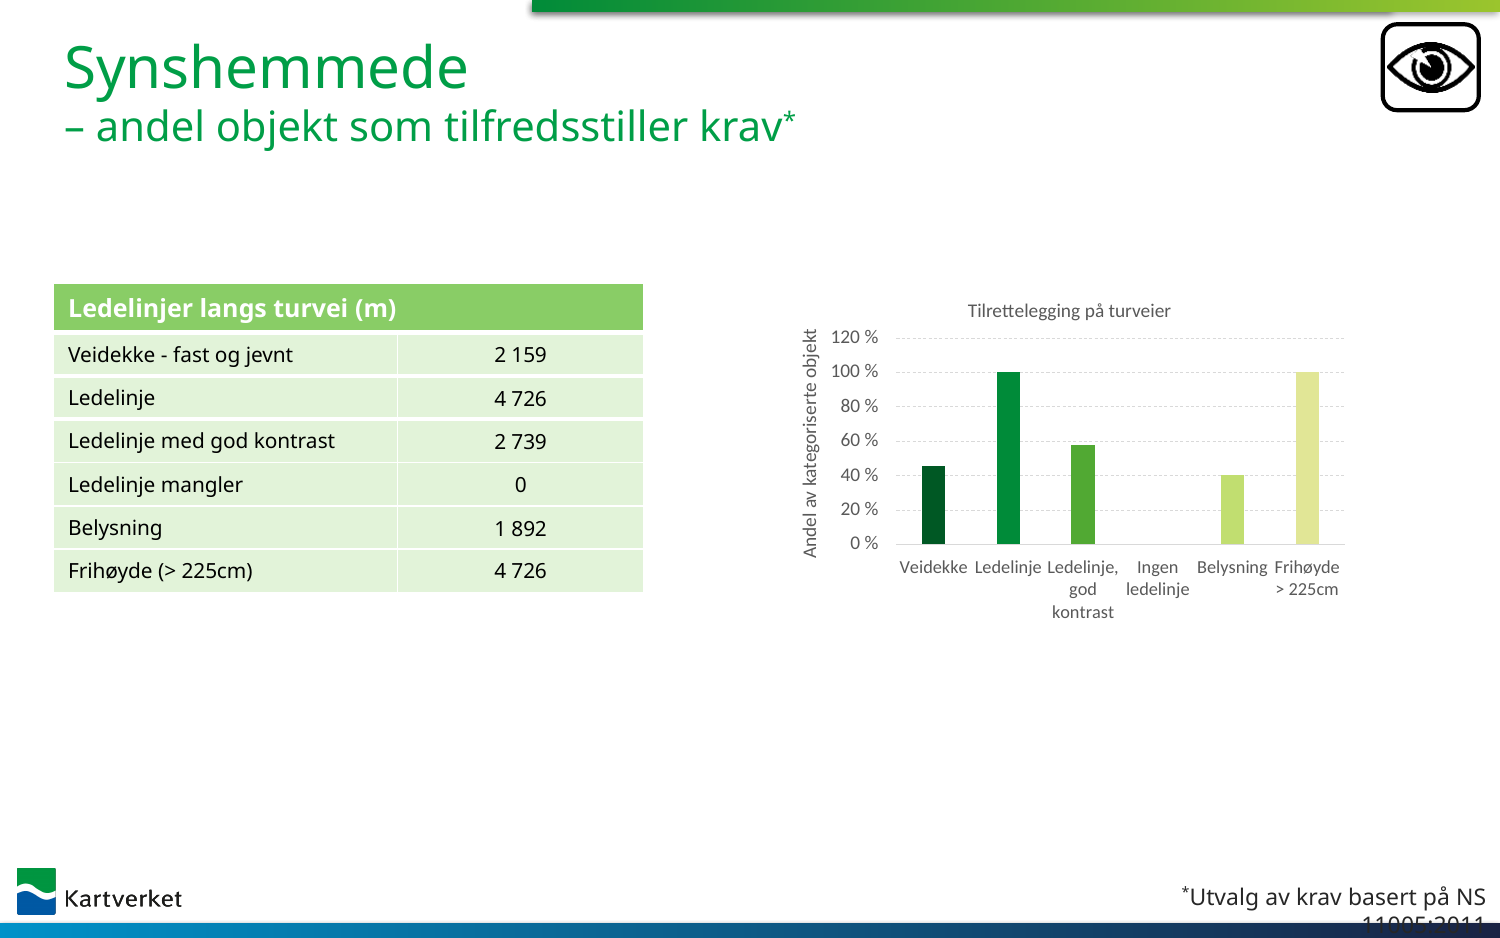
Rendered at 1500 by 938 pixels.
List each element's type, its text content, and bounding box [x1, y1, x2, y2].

table_cell Ledelinje [54, 378, 397, 417]
table_cell 4 726 [398, 550, 643, 592]
table_header Ledelinjer langs turvei (m) [54, 284, 643, 330]
table_cell 0 [398, 463, 643, 505]
table_cell 2 739 [398, 421, 643, 462]
table_cell 4 726 [398, 378, 643, 417]
picture [791, 291, 1348, 630]
text_box *Utvalg av krav basert på NS 11005:2011 [1068, 873, 1500, 938]
table_cell Belysning [54, 507, 397, 548]
table_cell Ledelinje med god kontrast [54, 421, 397, 462]
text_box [1382, 24, 1480, 111]
table_cell 1 892 [398, 507, 643, 548]
table_cell Frihøyde (> 225cm) [54, 550, 397, 592]
table_cell Ledelinje mangler [54, 463, 397, 505]
text_box Synshemmede – andel objekt som tilfredsstiller krav* [49, 24, 1431, 158]
table_cell Veidekke - fast og jevnt [54, 335, 397, 374]
table_cell 2 159 [398, 335, 643, 374]
